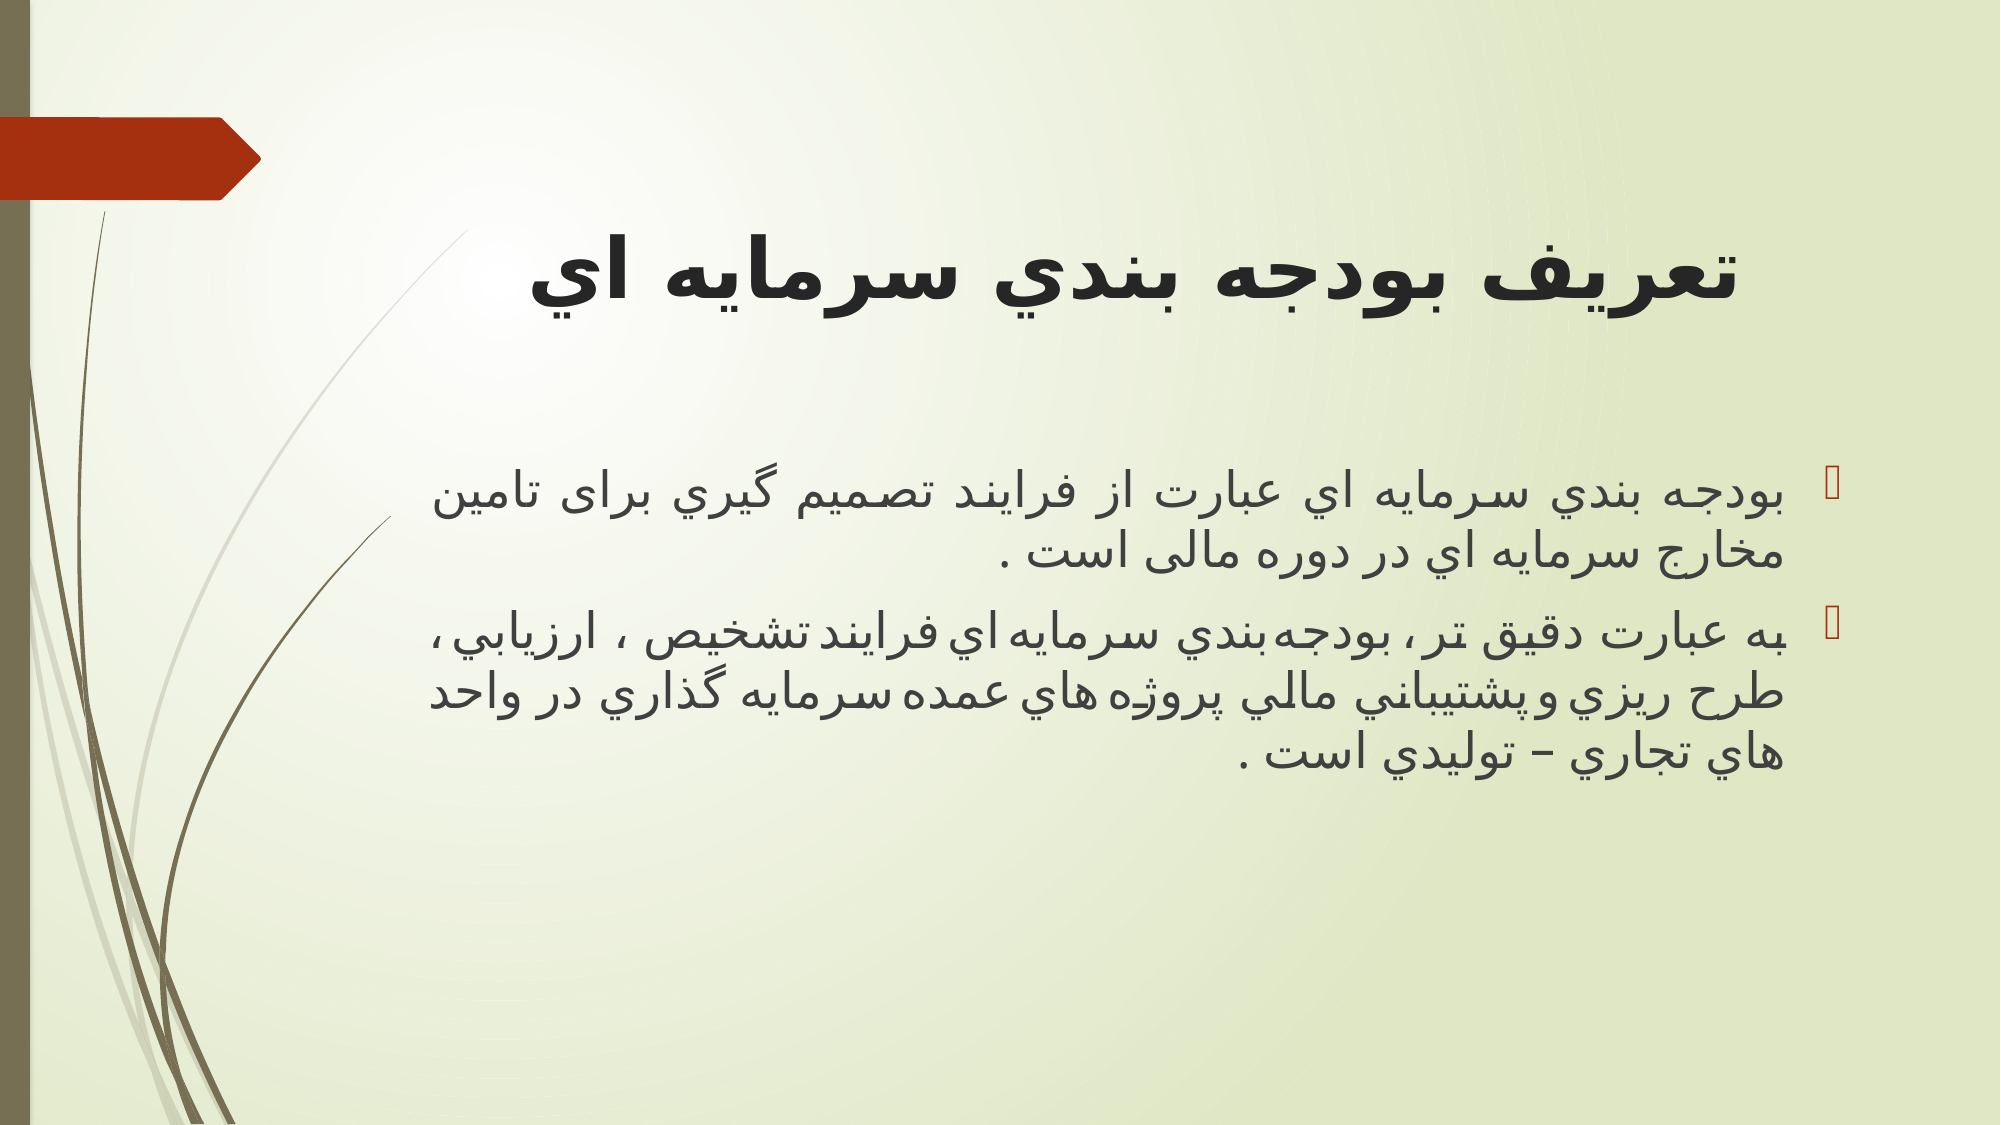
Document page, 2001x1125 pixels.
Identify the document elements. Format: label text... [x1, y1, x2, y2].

text_box تعريف بودجه بندي سرمايه اي [459, 207, 1810, 395]
text_box بودجه بندي سرمايه اي عبارت از فرايند تصميم گيري برای تامين مخارج سرمايه اي در دوره مالی است . به عبارت دقيق تر ، بودجه بندي سرمايه اي فرايند تشخيص ، ارزيابي ، طرح ريزي و پشتيباني مالي پروژه هاي عمده سرمايه گذاري در واحد هاي تجاري – توليدي است . [411, 449, 1858, 850]
